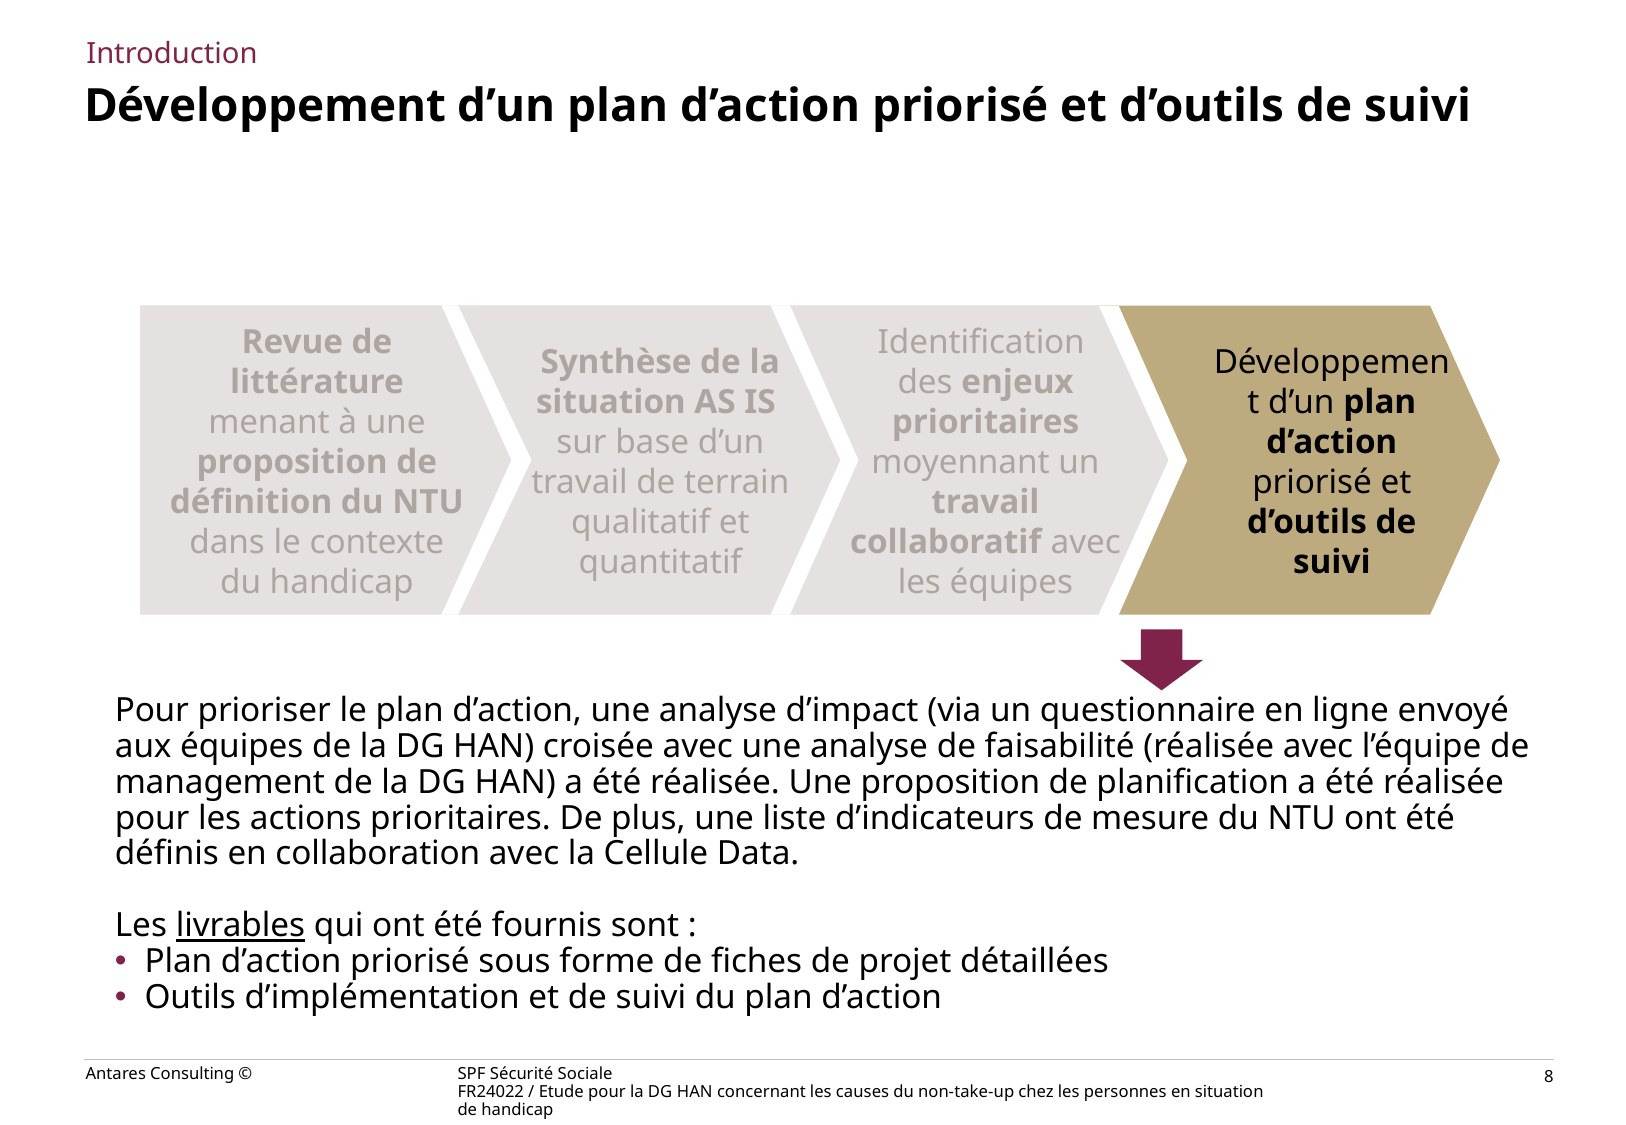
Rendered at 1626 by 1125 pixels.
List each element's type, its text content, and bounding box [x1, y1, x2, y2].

text_box [1120, 629, 1204, 685]
text_box Revue de littérature menant à une proposition de définition du NTU dans le contexte du handicap [140, 305, 512, 615]
text_box [442, 305, 532, 615]
text_box Introduction [86, 38, 1522, 70]
text_box Développement d’un plan d’action priorisé et d’outils de suivi [1119, 305, 1501, 615]
text_box [771, 305, 859, 615]
text_box [1099, 305, 1188, 615]
text_box Pour prioriser le plan d’action, une analyse d’impact (via un questionnaire en ligne envoyé aux équipes de la DG HAN) croisée avec une analyse de faisabilité (réalisée avec l’équipe de management de la DG HAN) a été réalisée. Une proposition de planification a été réalisée pour les actions prioritaires. De plus, une liste d’indicateurs de mesure du NTU ont été définis en collaboration avec la Cellule Data. Les livrables qui ont été fournis sont : Plan d’action priorisé sous forme de fiches de projet détaillées Outils d’implémentation et de suivi du plan d’action [100, 685, 1566, 1024]
text_box Synthèse de la situation AS IS sur base d’un travail de terrain qualitatif et quantitatif [459, 305, 841, 615]
title Développement d’un plan d’action priorisé et d’outils de suivi [84, 82, 1550, 229]
text_box Identification des enjeux prioritaires moyennant un travail collaboratif avec les équipes [791, 305, 1169, 615]
